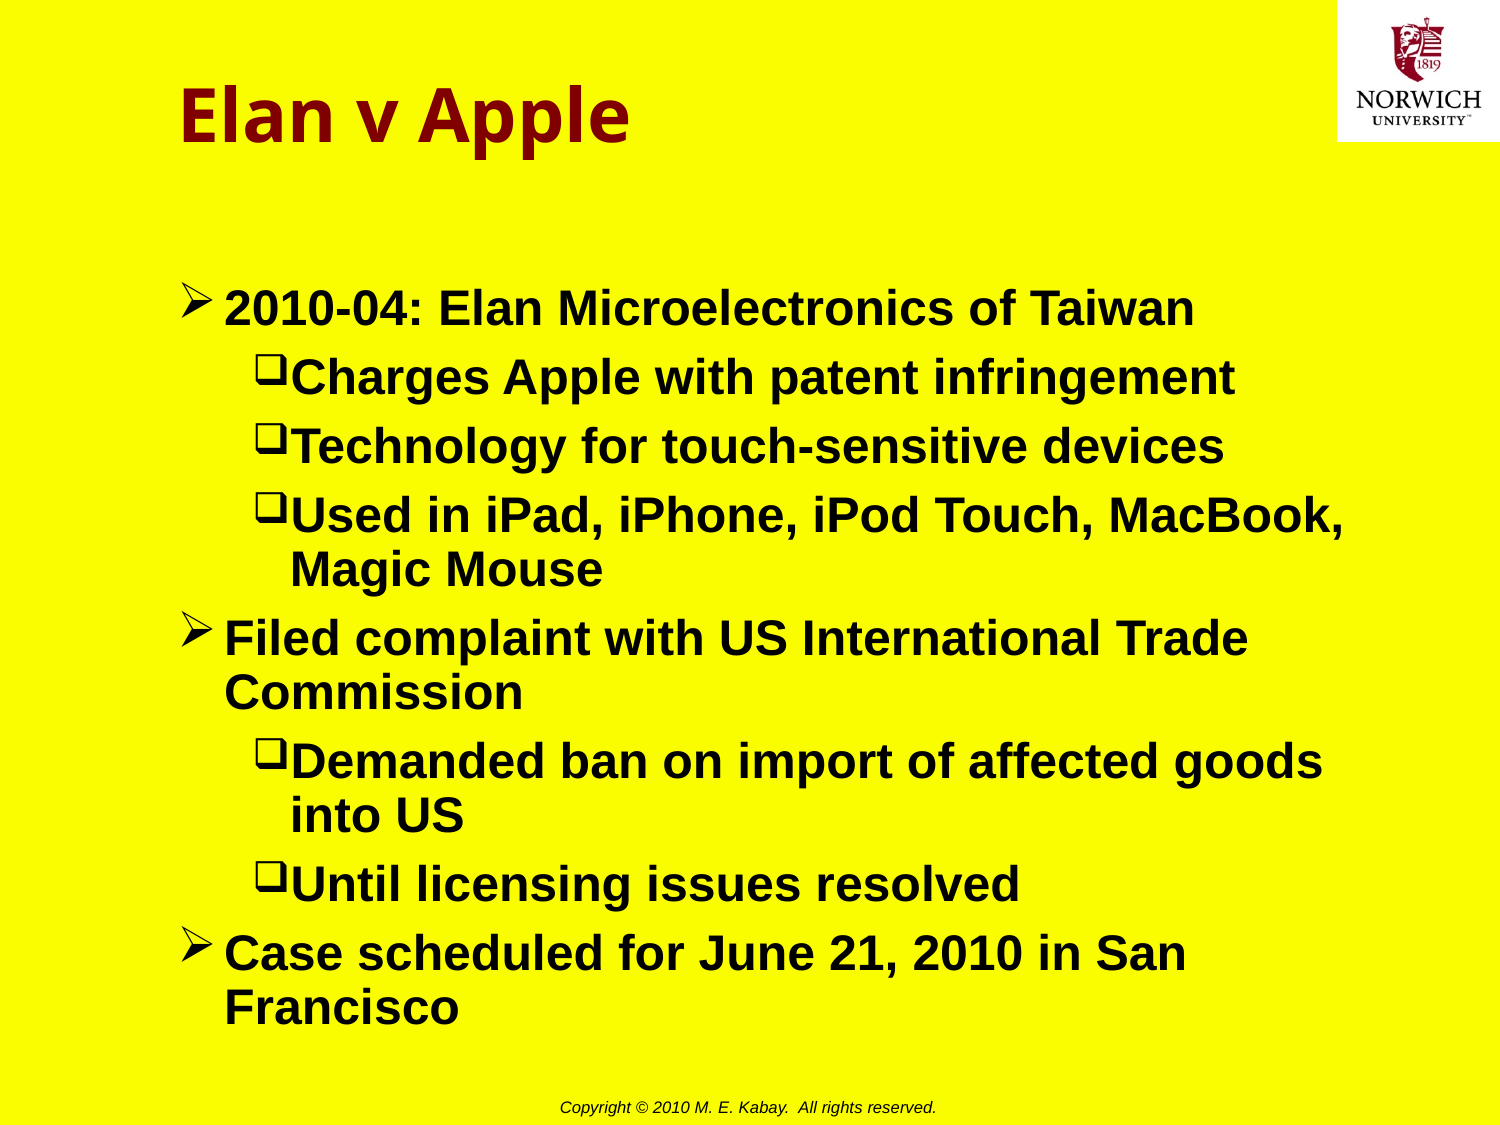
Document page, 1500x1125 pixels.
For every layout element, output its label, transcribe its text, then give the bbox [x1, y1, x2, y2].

list 2010-04: Elan Microelectronics of Taiwan Charges Apple with patent infringement Technology for touch-sensitive devices Used in iPad, iPhone, iPod Touch, MacBook, Magic Mouse Filed complaint with US International Trade Commission Demanded ban on import of affected goods into US Until licensing issues resolved Case scheduled for June 21, 2010 in San Francisco [161, 274, 1414, 1063]
picture [1337, 0, 1500, 142]
title Elan v Apple [161, 24, 1339, 213]
